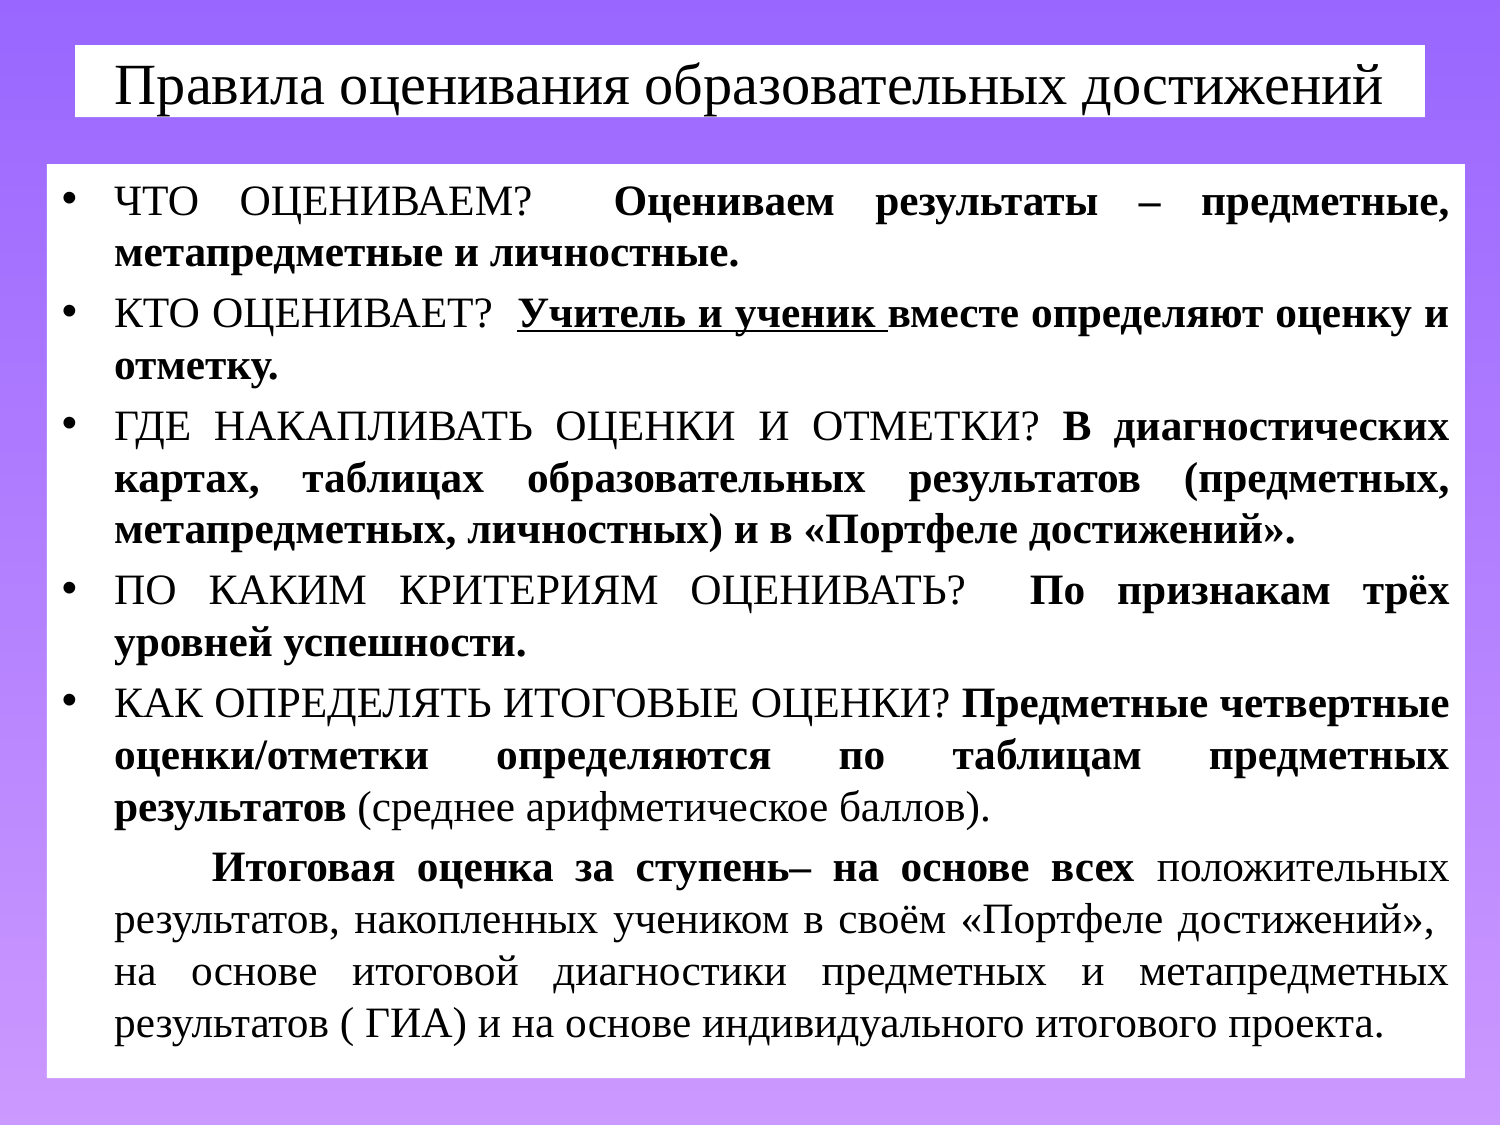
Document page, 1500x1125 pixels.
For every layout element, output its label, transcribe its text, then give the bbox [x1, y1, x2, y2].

title Правила оценивания образовательных достижений [75, 45, 1425, 118]
list ЧТО ОЦЕНИВАЕМ? Оцениваем результаты – предметные, метапредметные и личностные. КТО ОЦЕНИВАЕТ? Учитель и ученик вместе определяют оценку и отметку. ГДЕ НАКАПЛИВАТЬ ОЦЕНКИ И ОТМЕТКИ? В диагностических картах, таблицах образовательных результатов (предметных, метапредметных, личностных) и в «Портфеле достижений». ПО КАКИМ КРИТЕРИЯМ ОЦЕНИВАТЬ? По признакам трёх уровней успешности. КАК ОПРЕДЕЛЯТЬ ИТОГОВЫЕ ОЦЕНКИ? Предметные четвертные оценки/отметки определяются по таблицам предметных результатов (среднее арифметическое баллов). Итоговая оценка за ступень– на основе всех положительных результатов, накопленных учеником в своём «Портфеле достижений», на основе итоговой диагностики предметных и метапредметных результатов ( ГИА) и на основе индивидуального итогового проекта. [46, 164, 1465, 1079]
